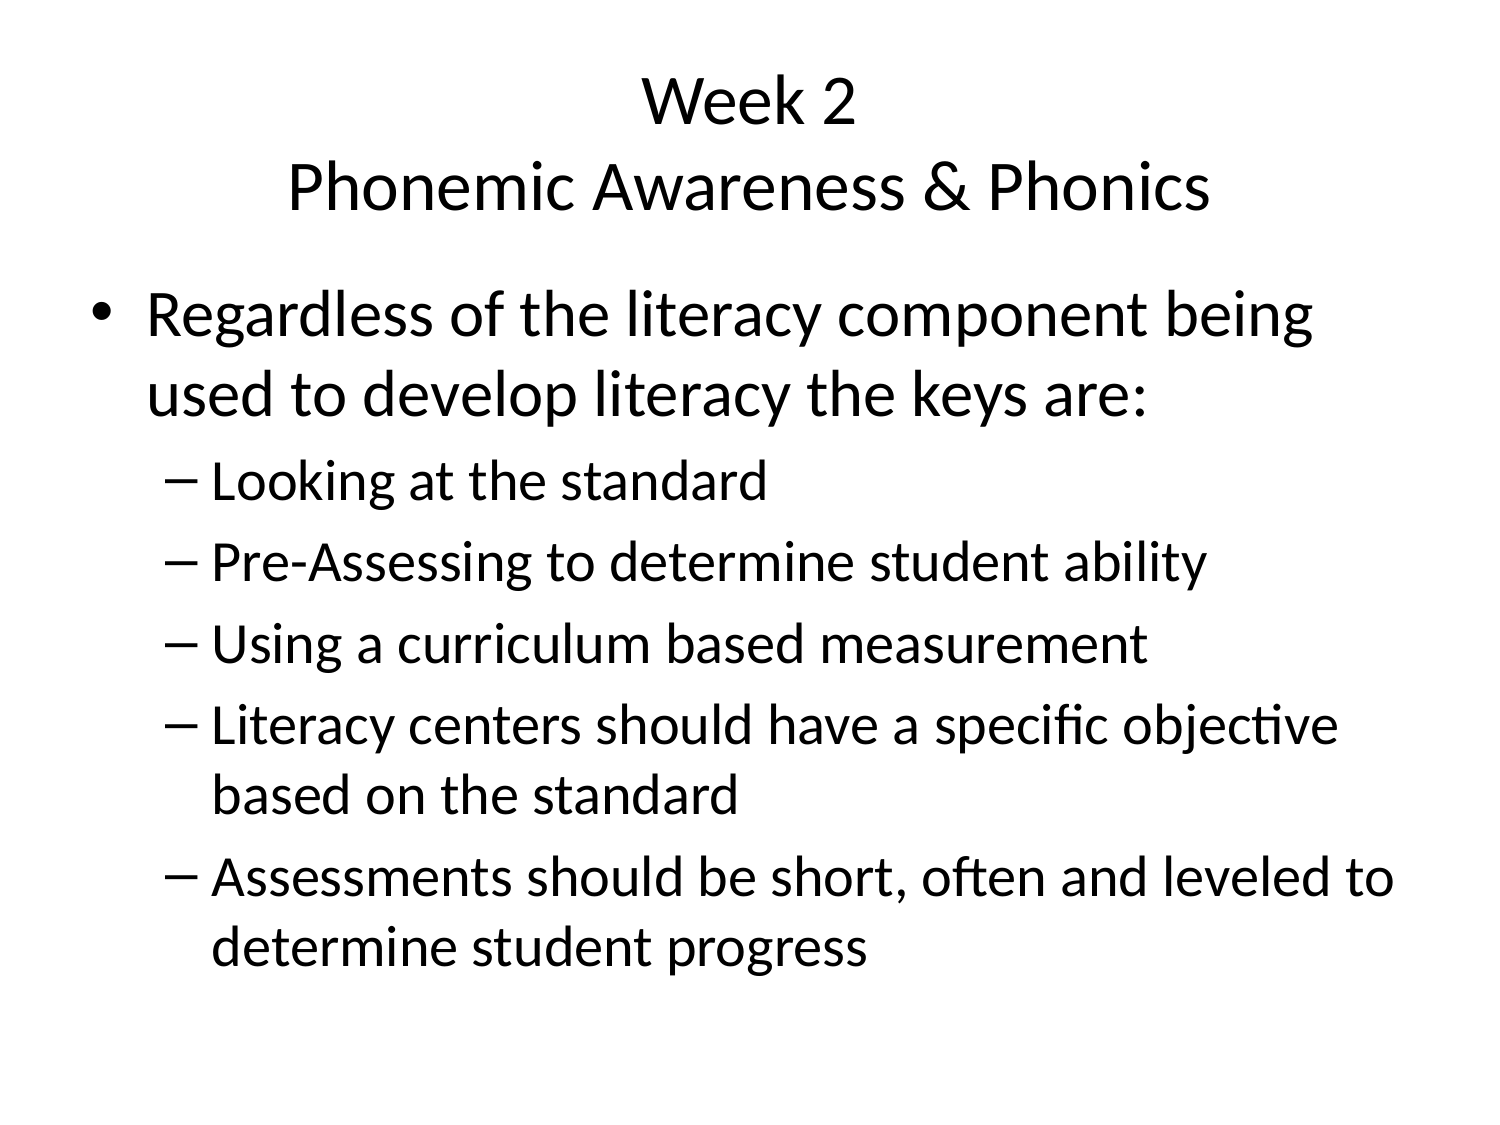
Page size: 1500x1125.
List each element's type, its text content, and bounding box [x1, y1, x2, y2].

list Regardless of the literacy component being used to develop literacy the keys are: Looking at the standard Pre-Assessing to determine student ability Using a curriculum based measurement Literacy centers should have a specific objective based on the standard Assessments should be short, often and leveled to determine student progress [75, 262, 1425, 1005]
title Week 2 Phonemic Awareness & Phonics [75, 45, 1425, 233]
